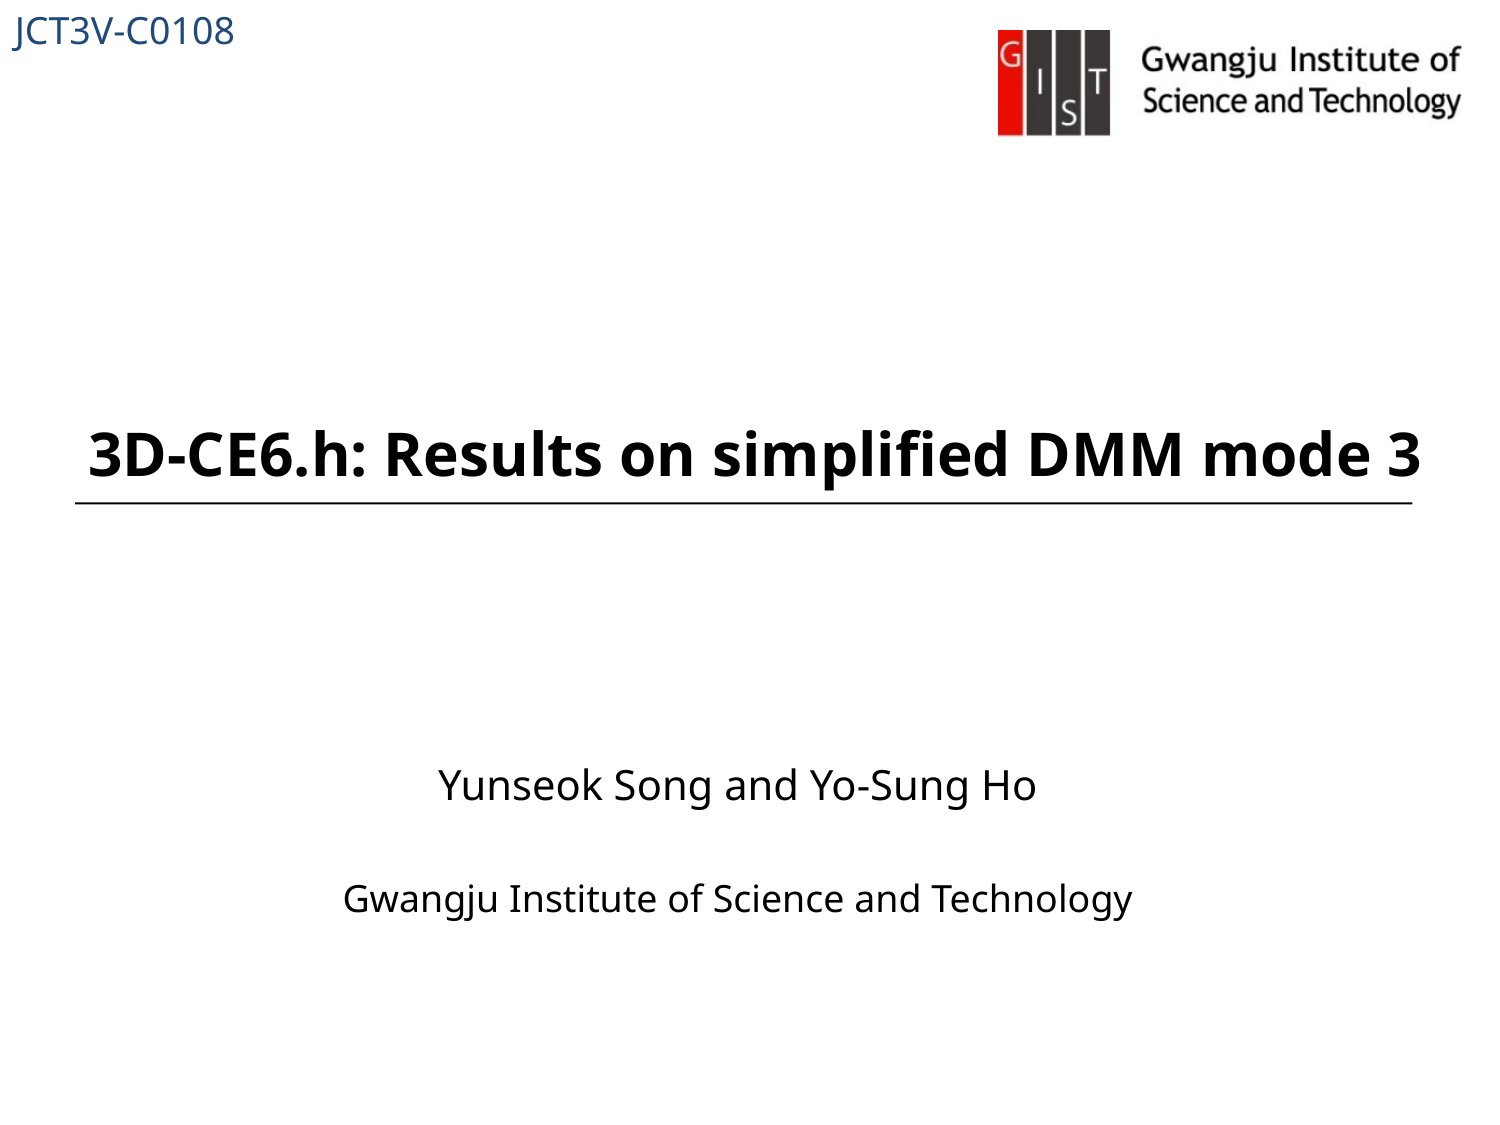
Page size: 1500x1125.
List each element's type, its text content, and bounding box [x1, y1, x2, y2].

text_box JCT3V-C0108 [0, 0, 254, 84]
text_box Yunseok Song and Yo-Sung Ho Gwangju Institute of Science and Technology [253, 751, 1223, 1000]
picture [997, 30, 1463, 138]
text_box 3D-CE6.h: Results on simplified DMM mode 3 [46, 408, 1465, 497]
